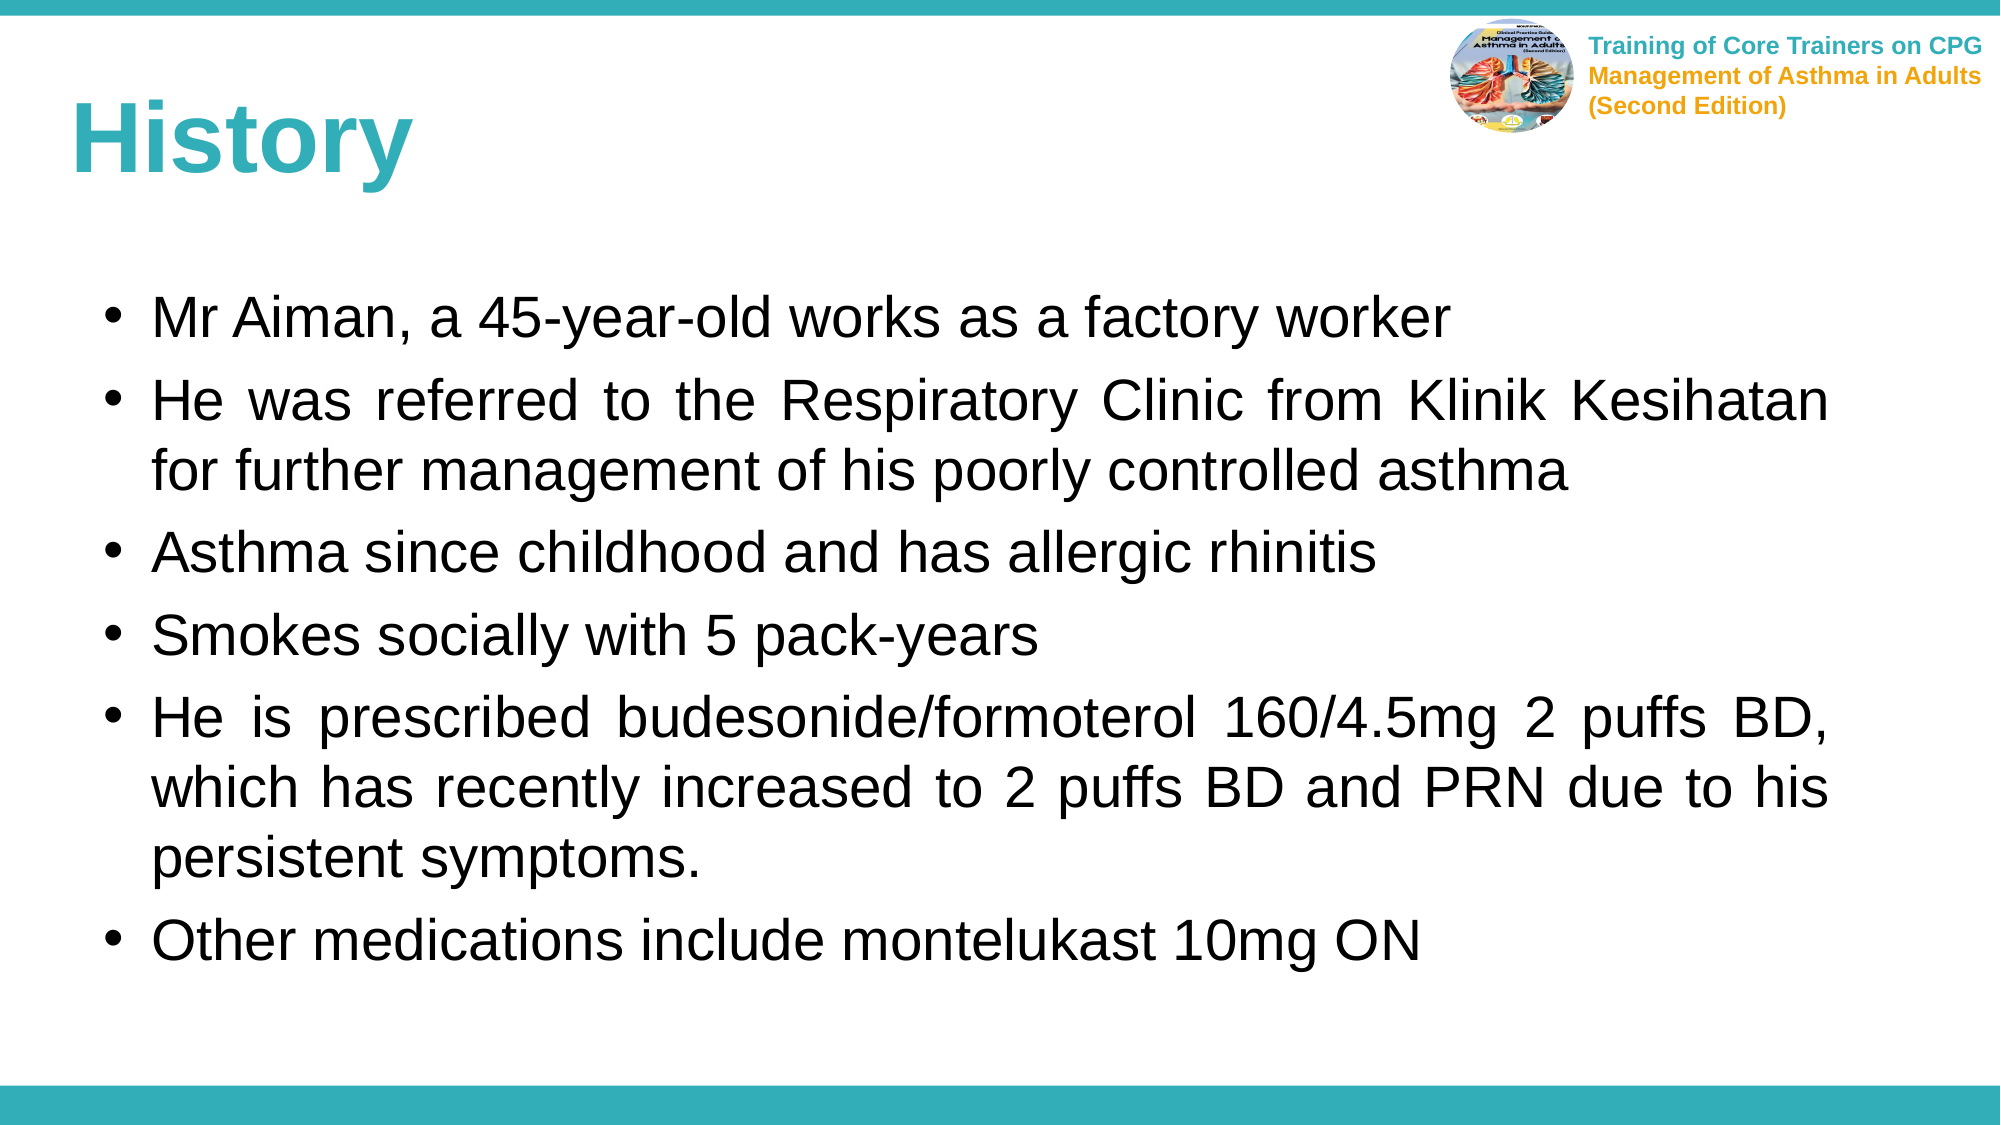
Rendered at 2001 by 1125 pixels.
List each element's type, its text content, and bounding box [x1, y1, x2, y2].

text_box History [0, 69, 2000, 196]
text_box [1449, 18, 2000, 133]
text_box Mr Aiman, a 45-year-old works as a factory worker He was referred to the Respiratory Clinic from Klinik Kesihatan for further management of his poorly controlled asthma Asthma since childhood and has allergic rhinitis Smokes socially with 5 pack-years He is prescribed budesonide/formoterol 160/4.5mg 2 puffs BD, which has recently increased to 2 puffs BD and PRN due to his persistent symptoms. Other medications include montelukast 10mg ON [89, 272, 1847, 980]
